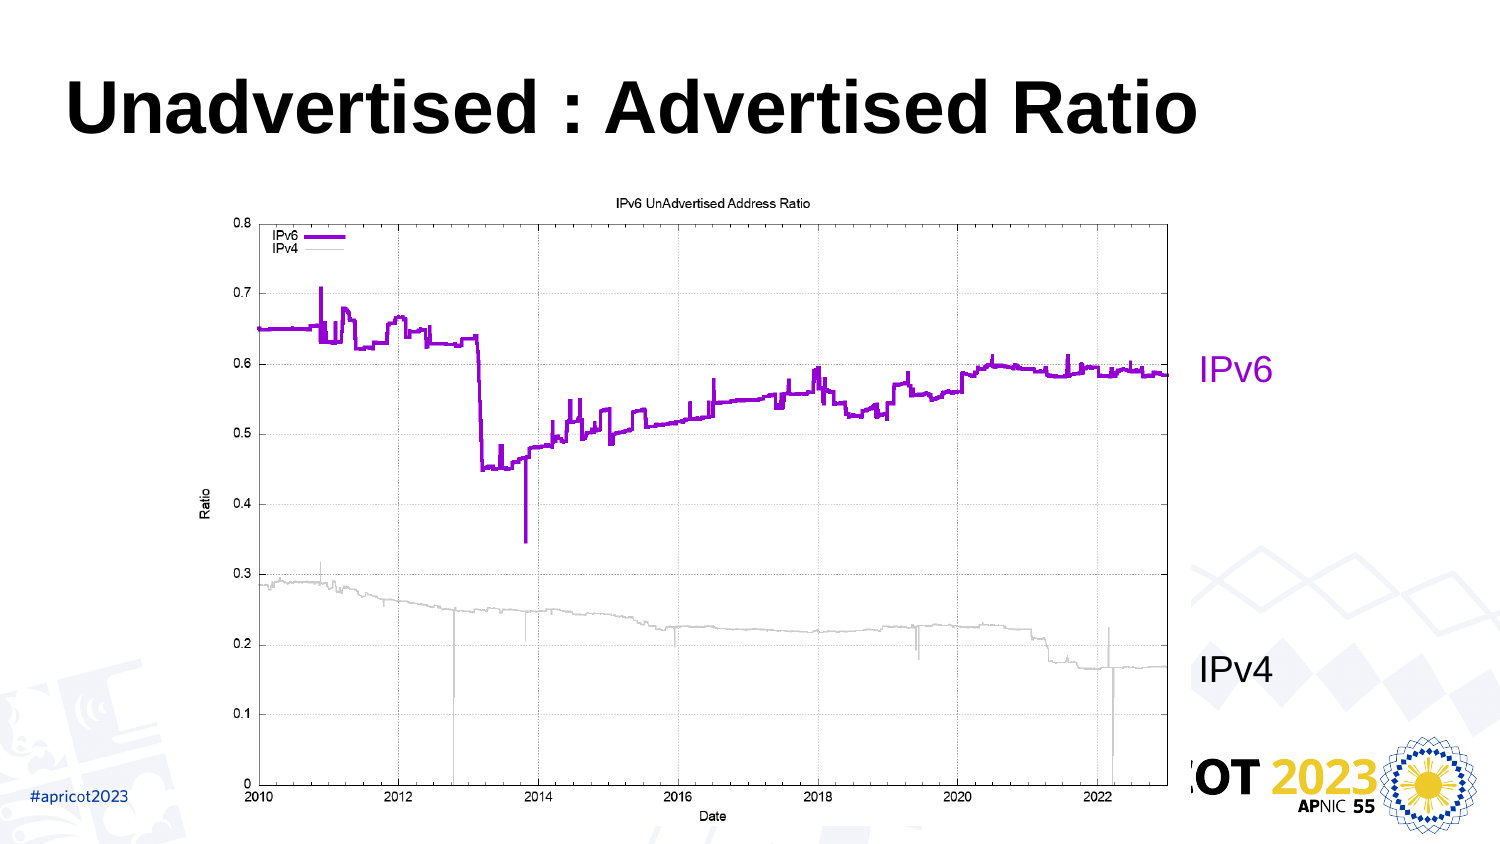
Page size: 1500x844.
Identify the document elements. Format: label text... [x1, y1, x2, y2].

picture [195, 185, 1191, 826]
text_box IPv4 [1195, 637, 1282, 698]
title Unadvertised : Advertised Ratio [64, 33, 1436, 175]
text_box IPv6 [1195, 337, 1282, 397]
